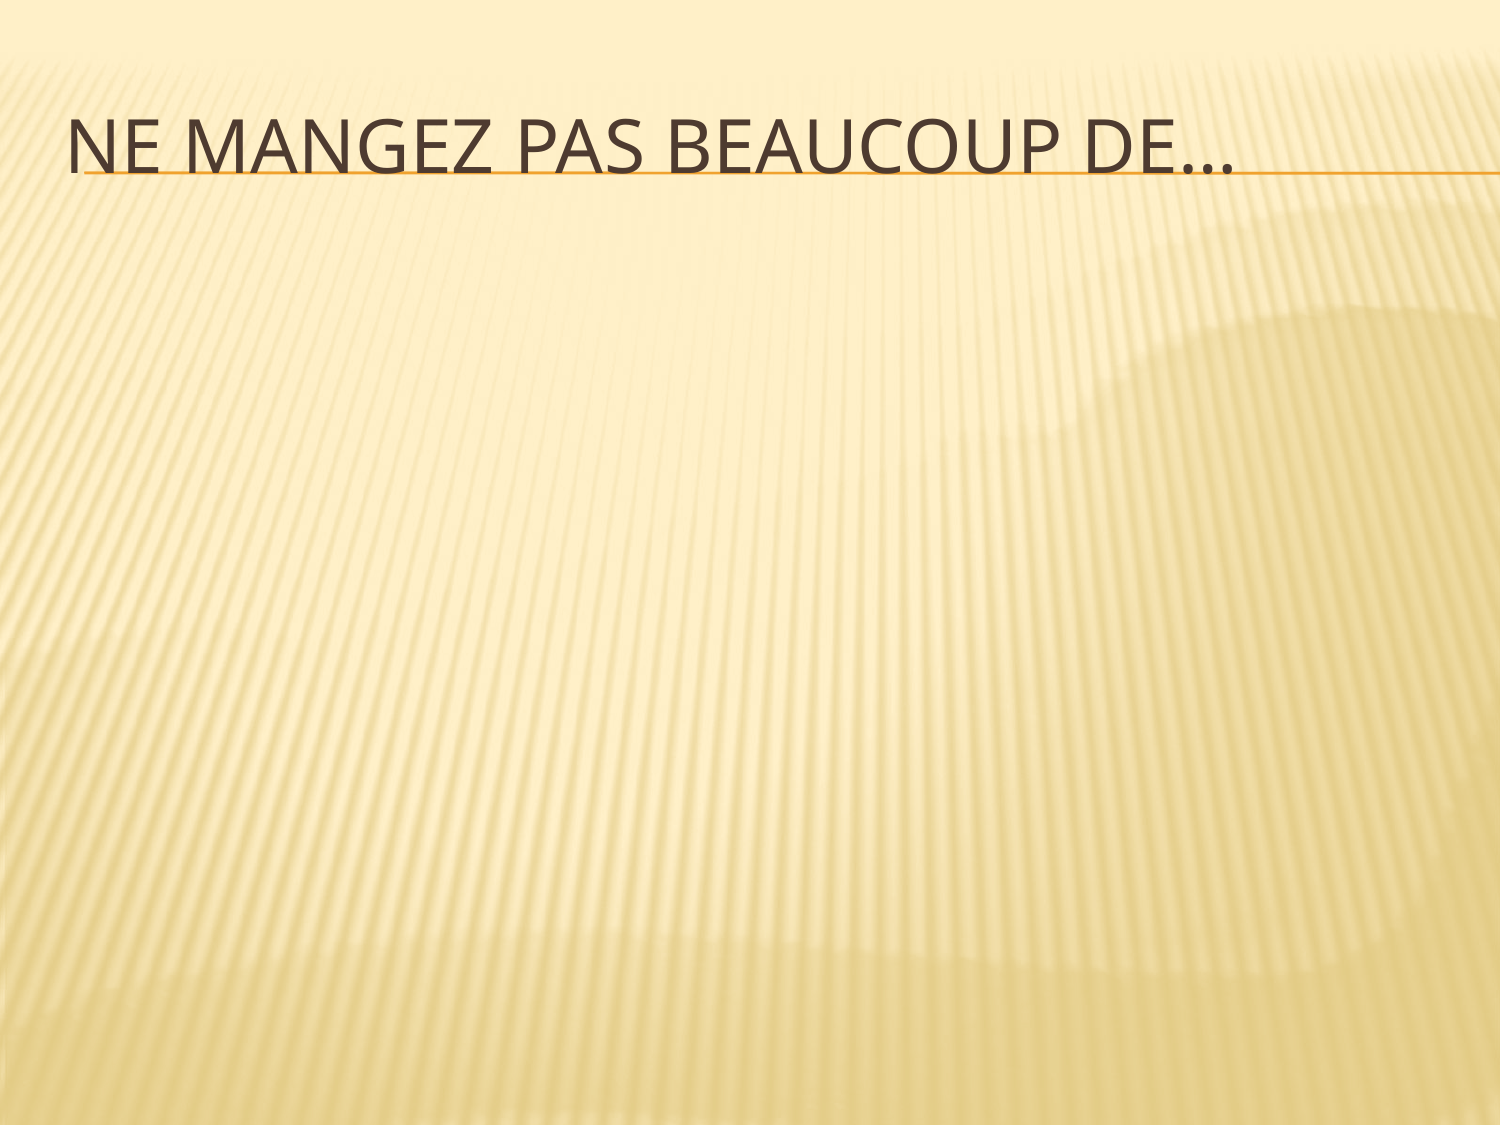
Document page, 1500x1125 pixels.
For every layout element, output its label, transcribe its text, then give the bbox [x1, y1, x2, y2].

title Ne mangez pas beaucoup de… [50, 75, 1475, 213]
